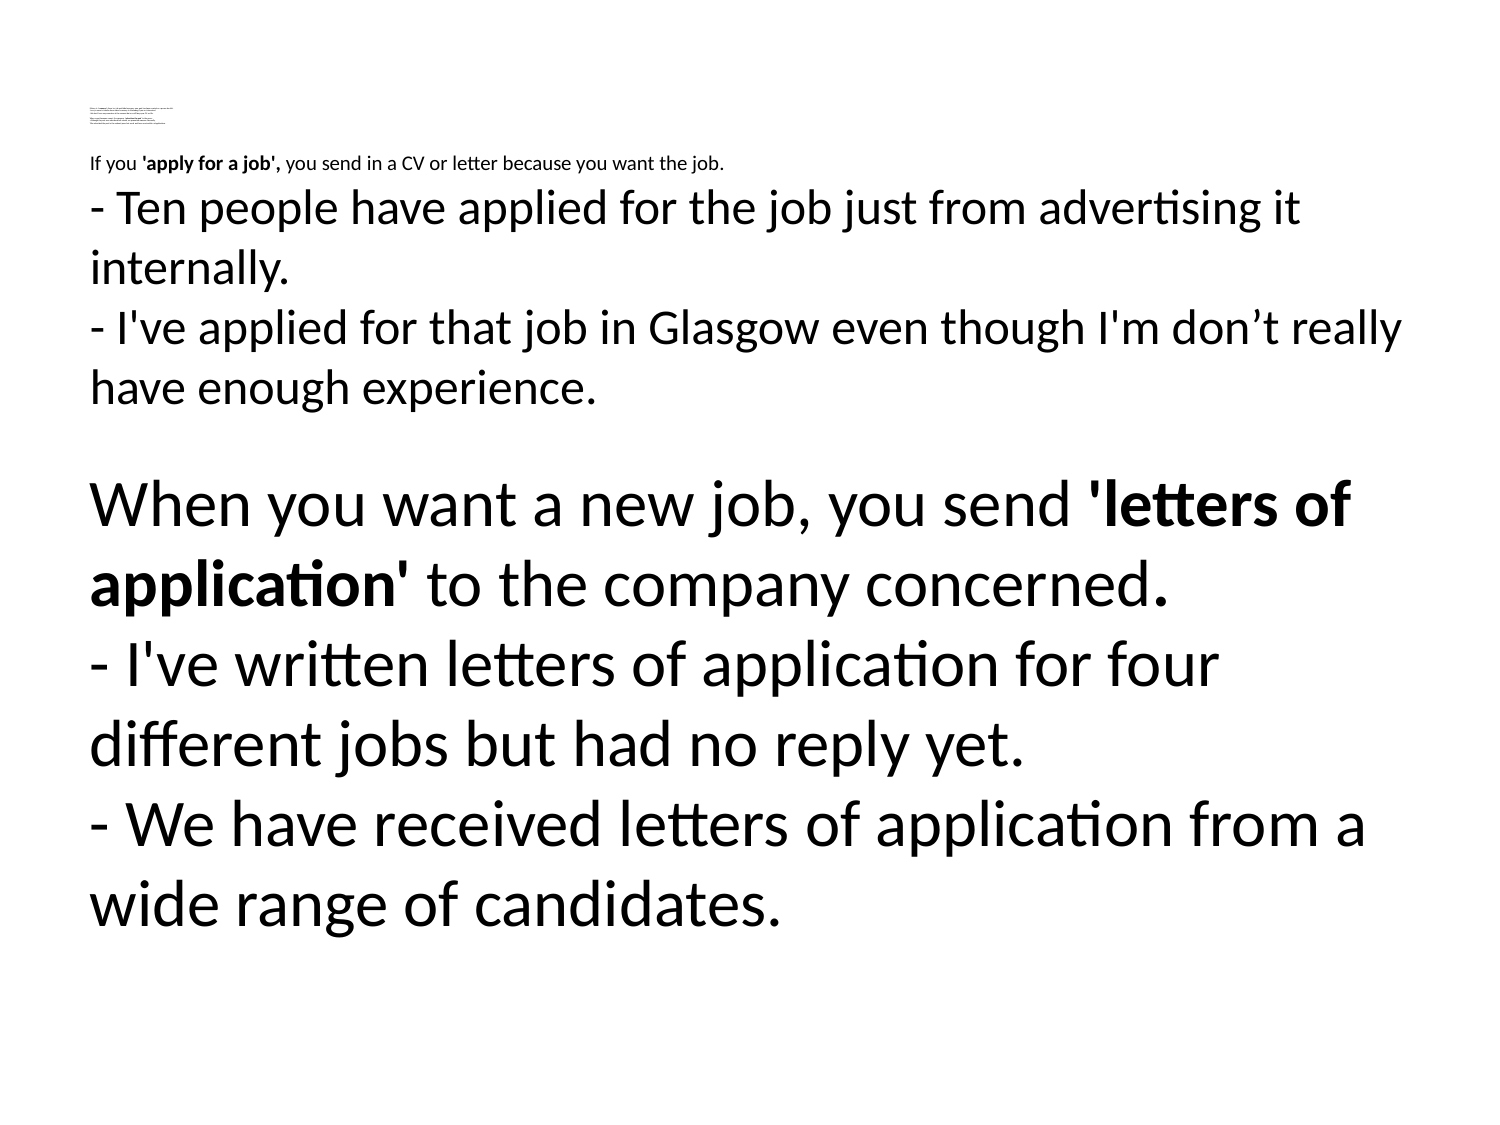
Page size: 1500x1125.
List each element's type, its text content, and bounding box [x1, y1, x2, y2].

text_box If there is 'a vacancy', there is a job available because a new post has been created or a person has left. - Larry's move to London has created a vacancy in Marketing if you are interested. - We don’t have any vacancies at the moment but we will keep your CV on file. When a post becomes vacant, the company 'advertises the post' in the press. - Although the post was advertised last month, we promoted someone internally. We advertised the post in the national press last week and have received lots of applications. If you 'apply for a job', you send in a CV or letter because you want the job. - Ten people have applied for the job just from advertising it internally. - I've applied for that job in Glasgow even though I'm don’t really have enough experience. When you want a new job, you send 'letters of application' to the company concerned. - I've written letters of application for four different jobs but had no reply yet. - We have received letters of application from a wide range of candidates. [75, 99, 1450, 1037]
